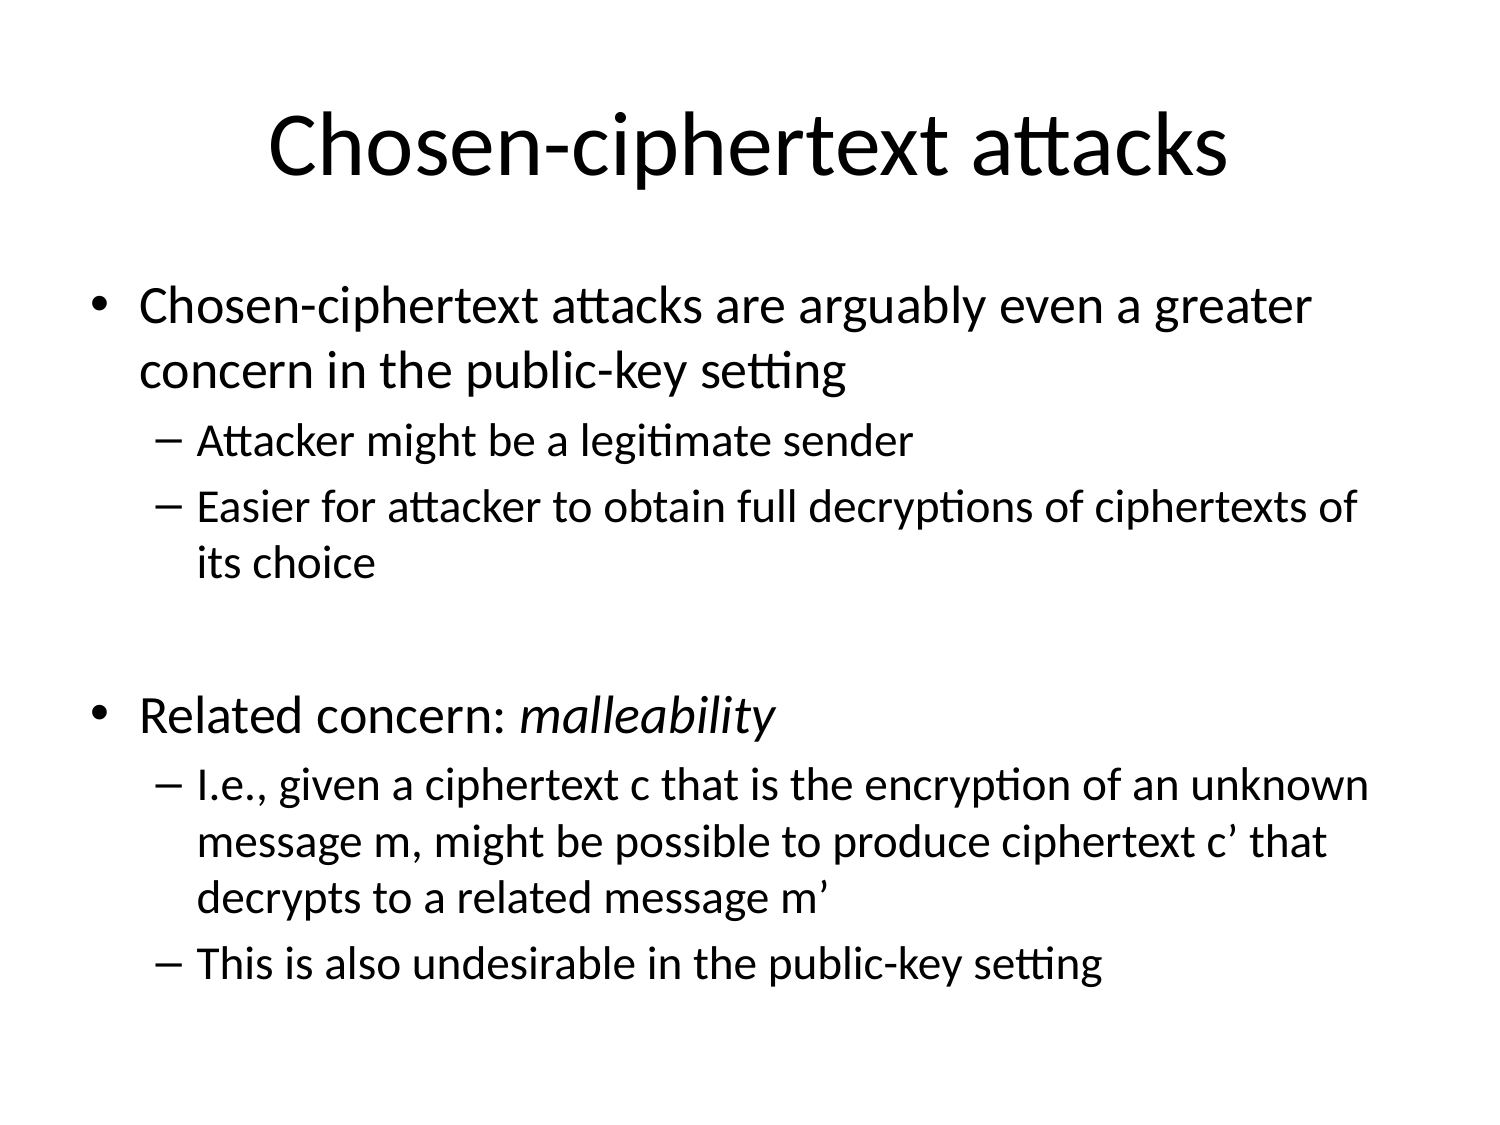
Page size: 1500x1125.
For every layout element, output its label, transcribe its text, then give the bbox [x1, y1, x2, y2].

list Chosen-ciphertext attacks are arguably even a greater concern in the public-key setting Attacker might be a legitimate sender Easier for attacker to obtain full decryptions of ciphertexts of its choice Related concern: malleability I.e., given a ciphertext c that is the encryption of an unknown message m, might be possible to produce ciphertext c’ that decrypts to a related message m’ This is also undesirable in the public-key setting [75, 262, 1425, 1005]
title Chosen-ciphertext attacks [75, 45, 1425, 233]
